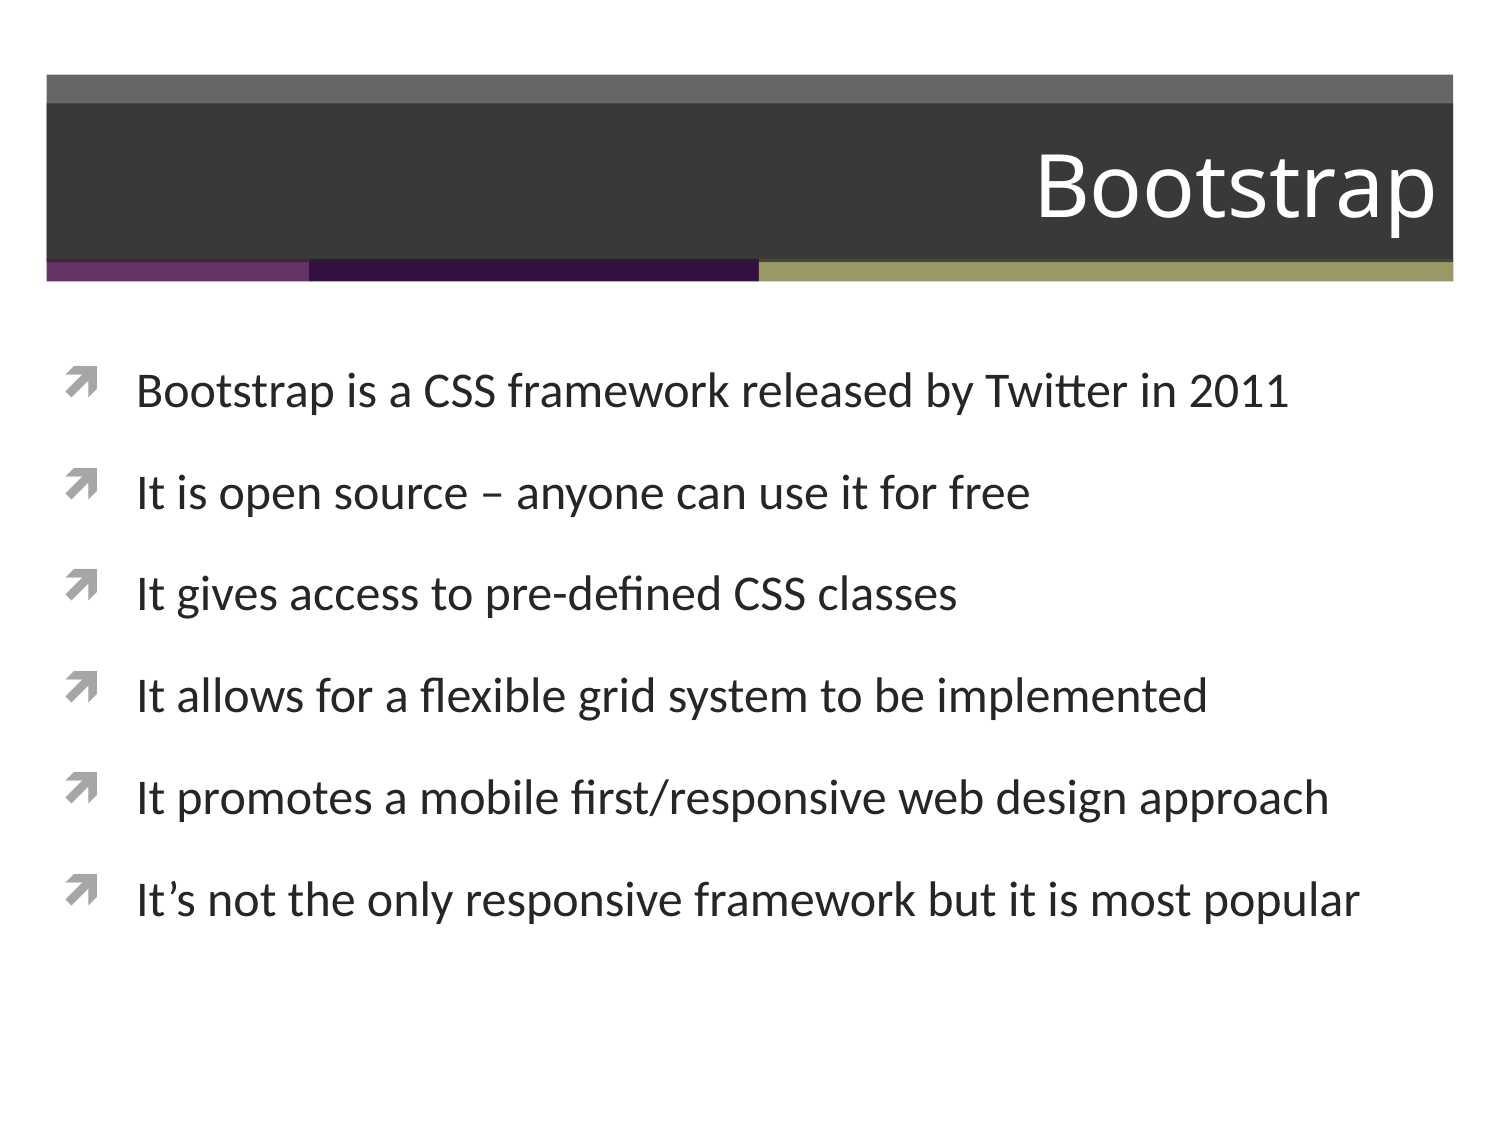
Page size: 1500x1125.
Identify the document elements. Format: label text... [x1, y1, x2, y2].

title Bootstrap [46, 103, 1454, 263]
list Bootstrap is a CSS framework released by Twitter in 2011 It is open source – anyone can use it for free It gives access to pre-defined CSS classes It allows for a flexible grid system to be implemented It promotes a mobile first/responsive web design approach It’s not the only responsive framework but it is most popular [46, 350, 1454, 1005]
